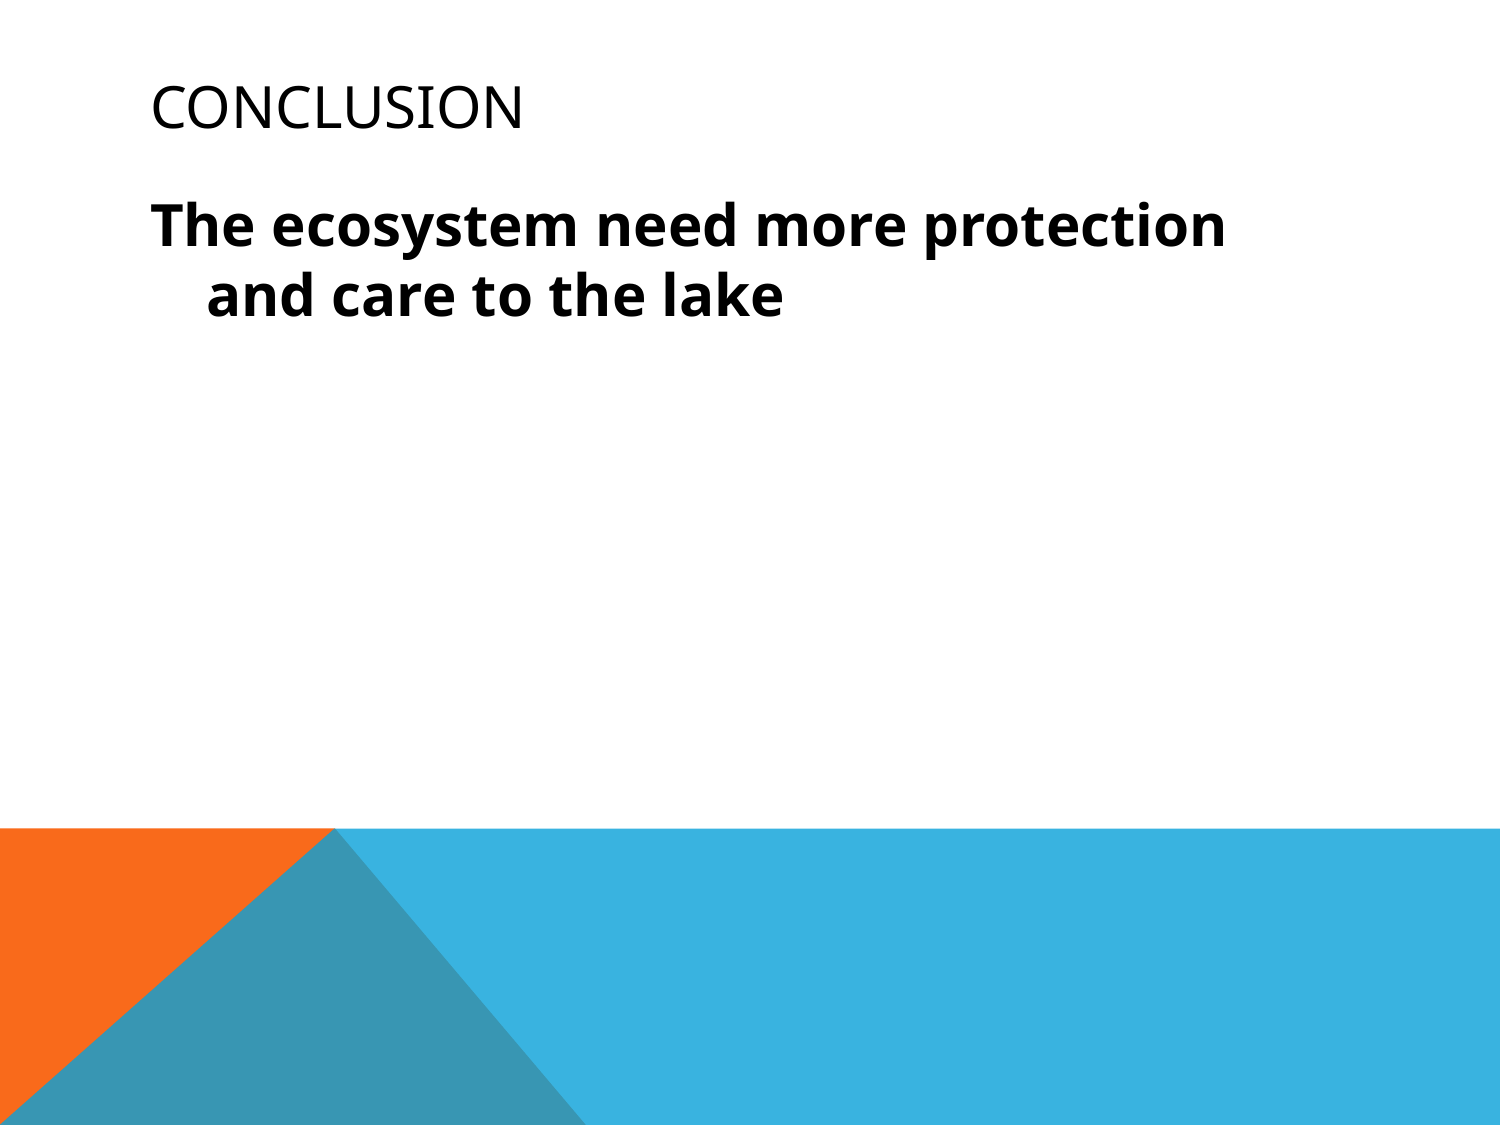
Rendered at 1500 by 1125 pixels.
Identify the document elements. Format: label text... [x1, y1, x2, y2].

title conclusion [135, 60, 1369, 150]
list The ecosystem need more protection and care to the lake [135, 180, 1369, 768]
